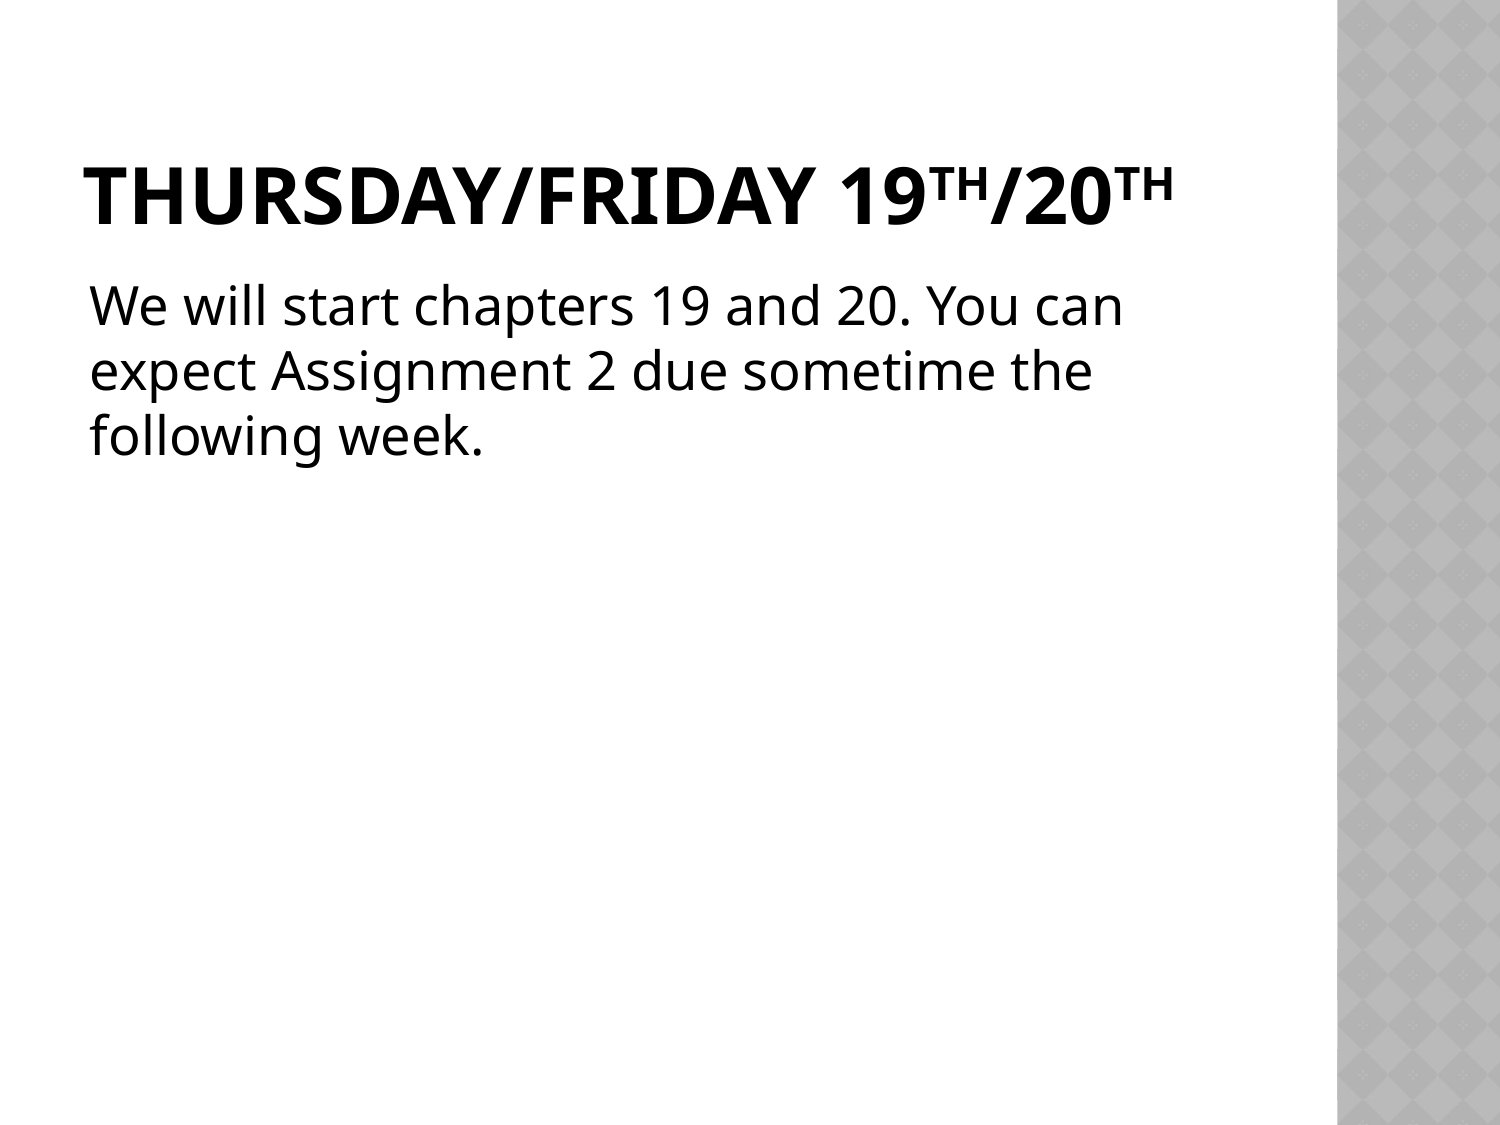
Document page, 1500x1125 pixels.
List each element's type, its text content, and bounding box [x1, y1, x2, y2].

title Thursday/Friday 19th/20th [75, 52, 1263, 240]
list We will start chapters 19 and 20. You can expect Assignment 2 due sometime the following week. [75, 264, 1263, 1059]
